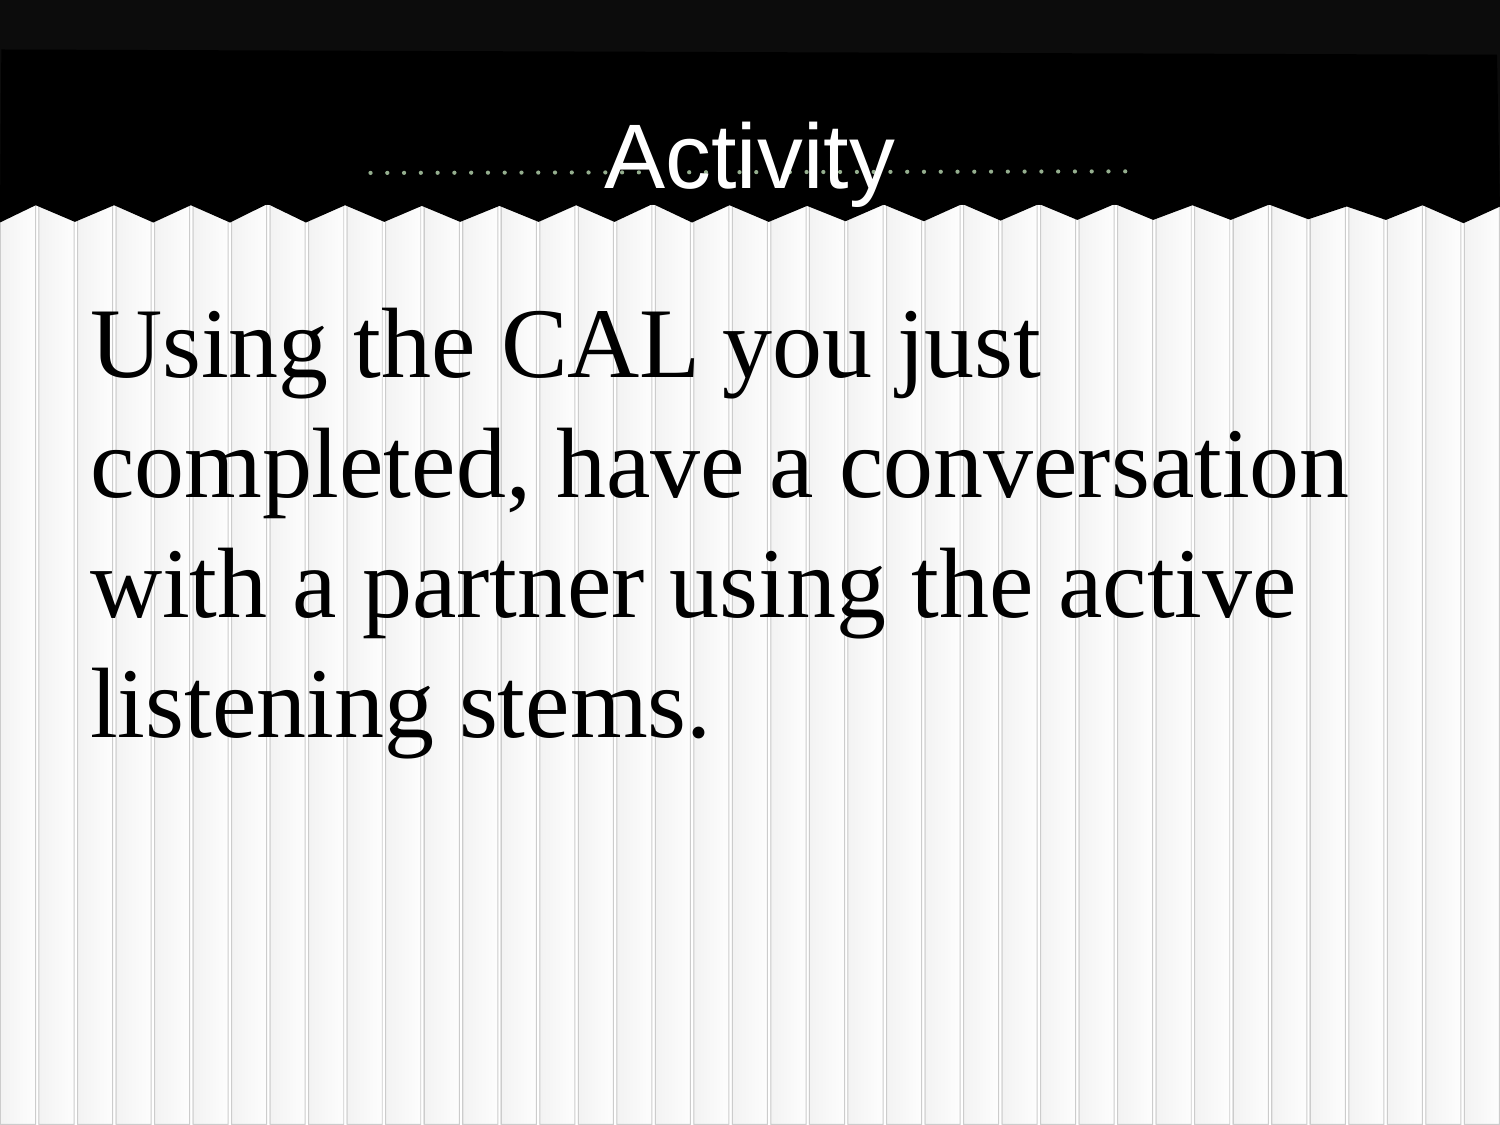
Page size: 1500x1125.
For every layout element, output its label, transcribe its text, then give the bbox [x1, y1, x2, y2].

list Using the CAL you just completed, have a conversation with a partner using the active listening stems. [75, 262, 1425, 1057]
title Activity [75, 2, 1425, 191]
